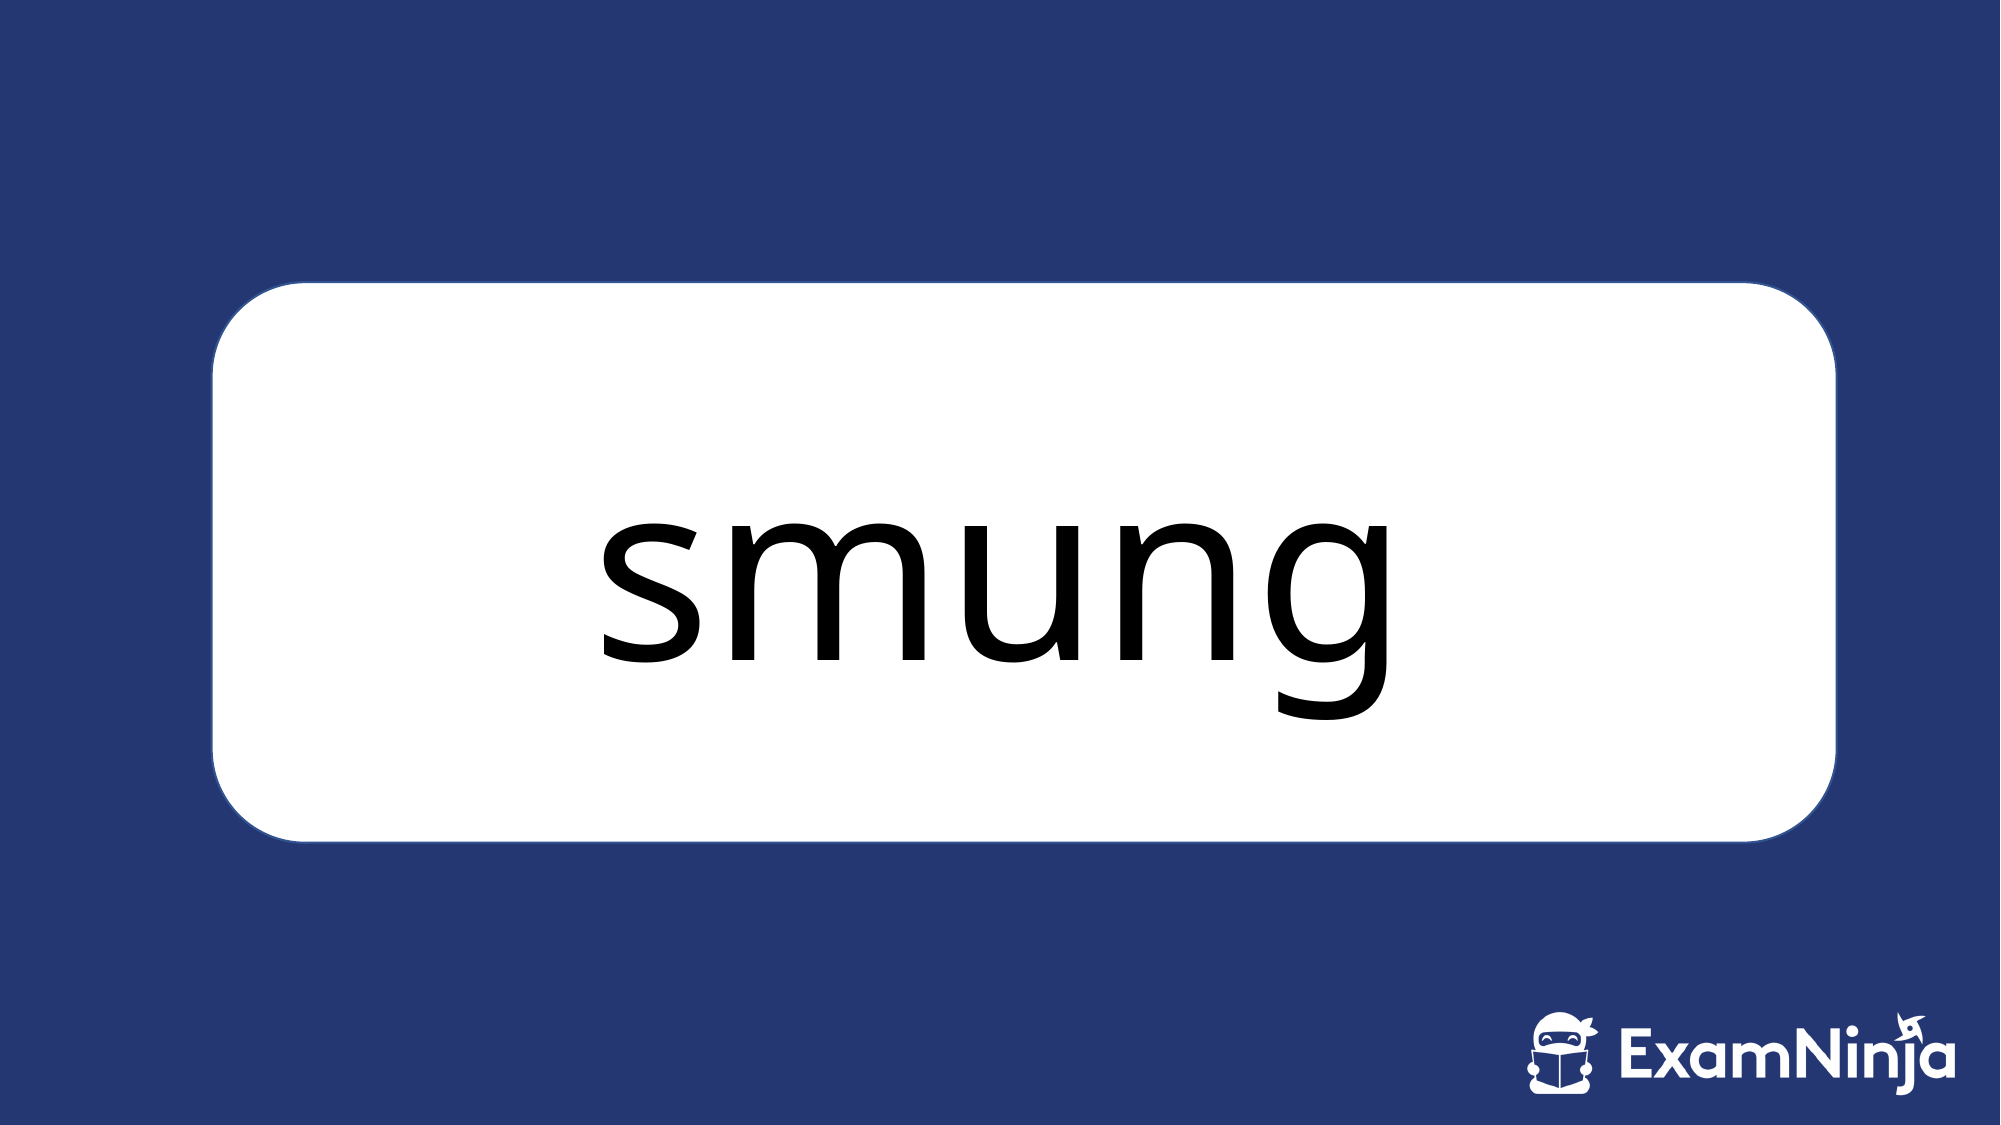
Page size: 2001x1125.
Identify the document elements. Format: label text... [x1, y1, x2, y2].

text_box [210, 719, 1838, 844]
picture [1501, 1003, 1979, 1102]
text_box [210, 281, 1838, 403]
text_box smung [143, 403, 1857, 719]
